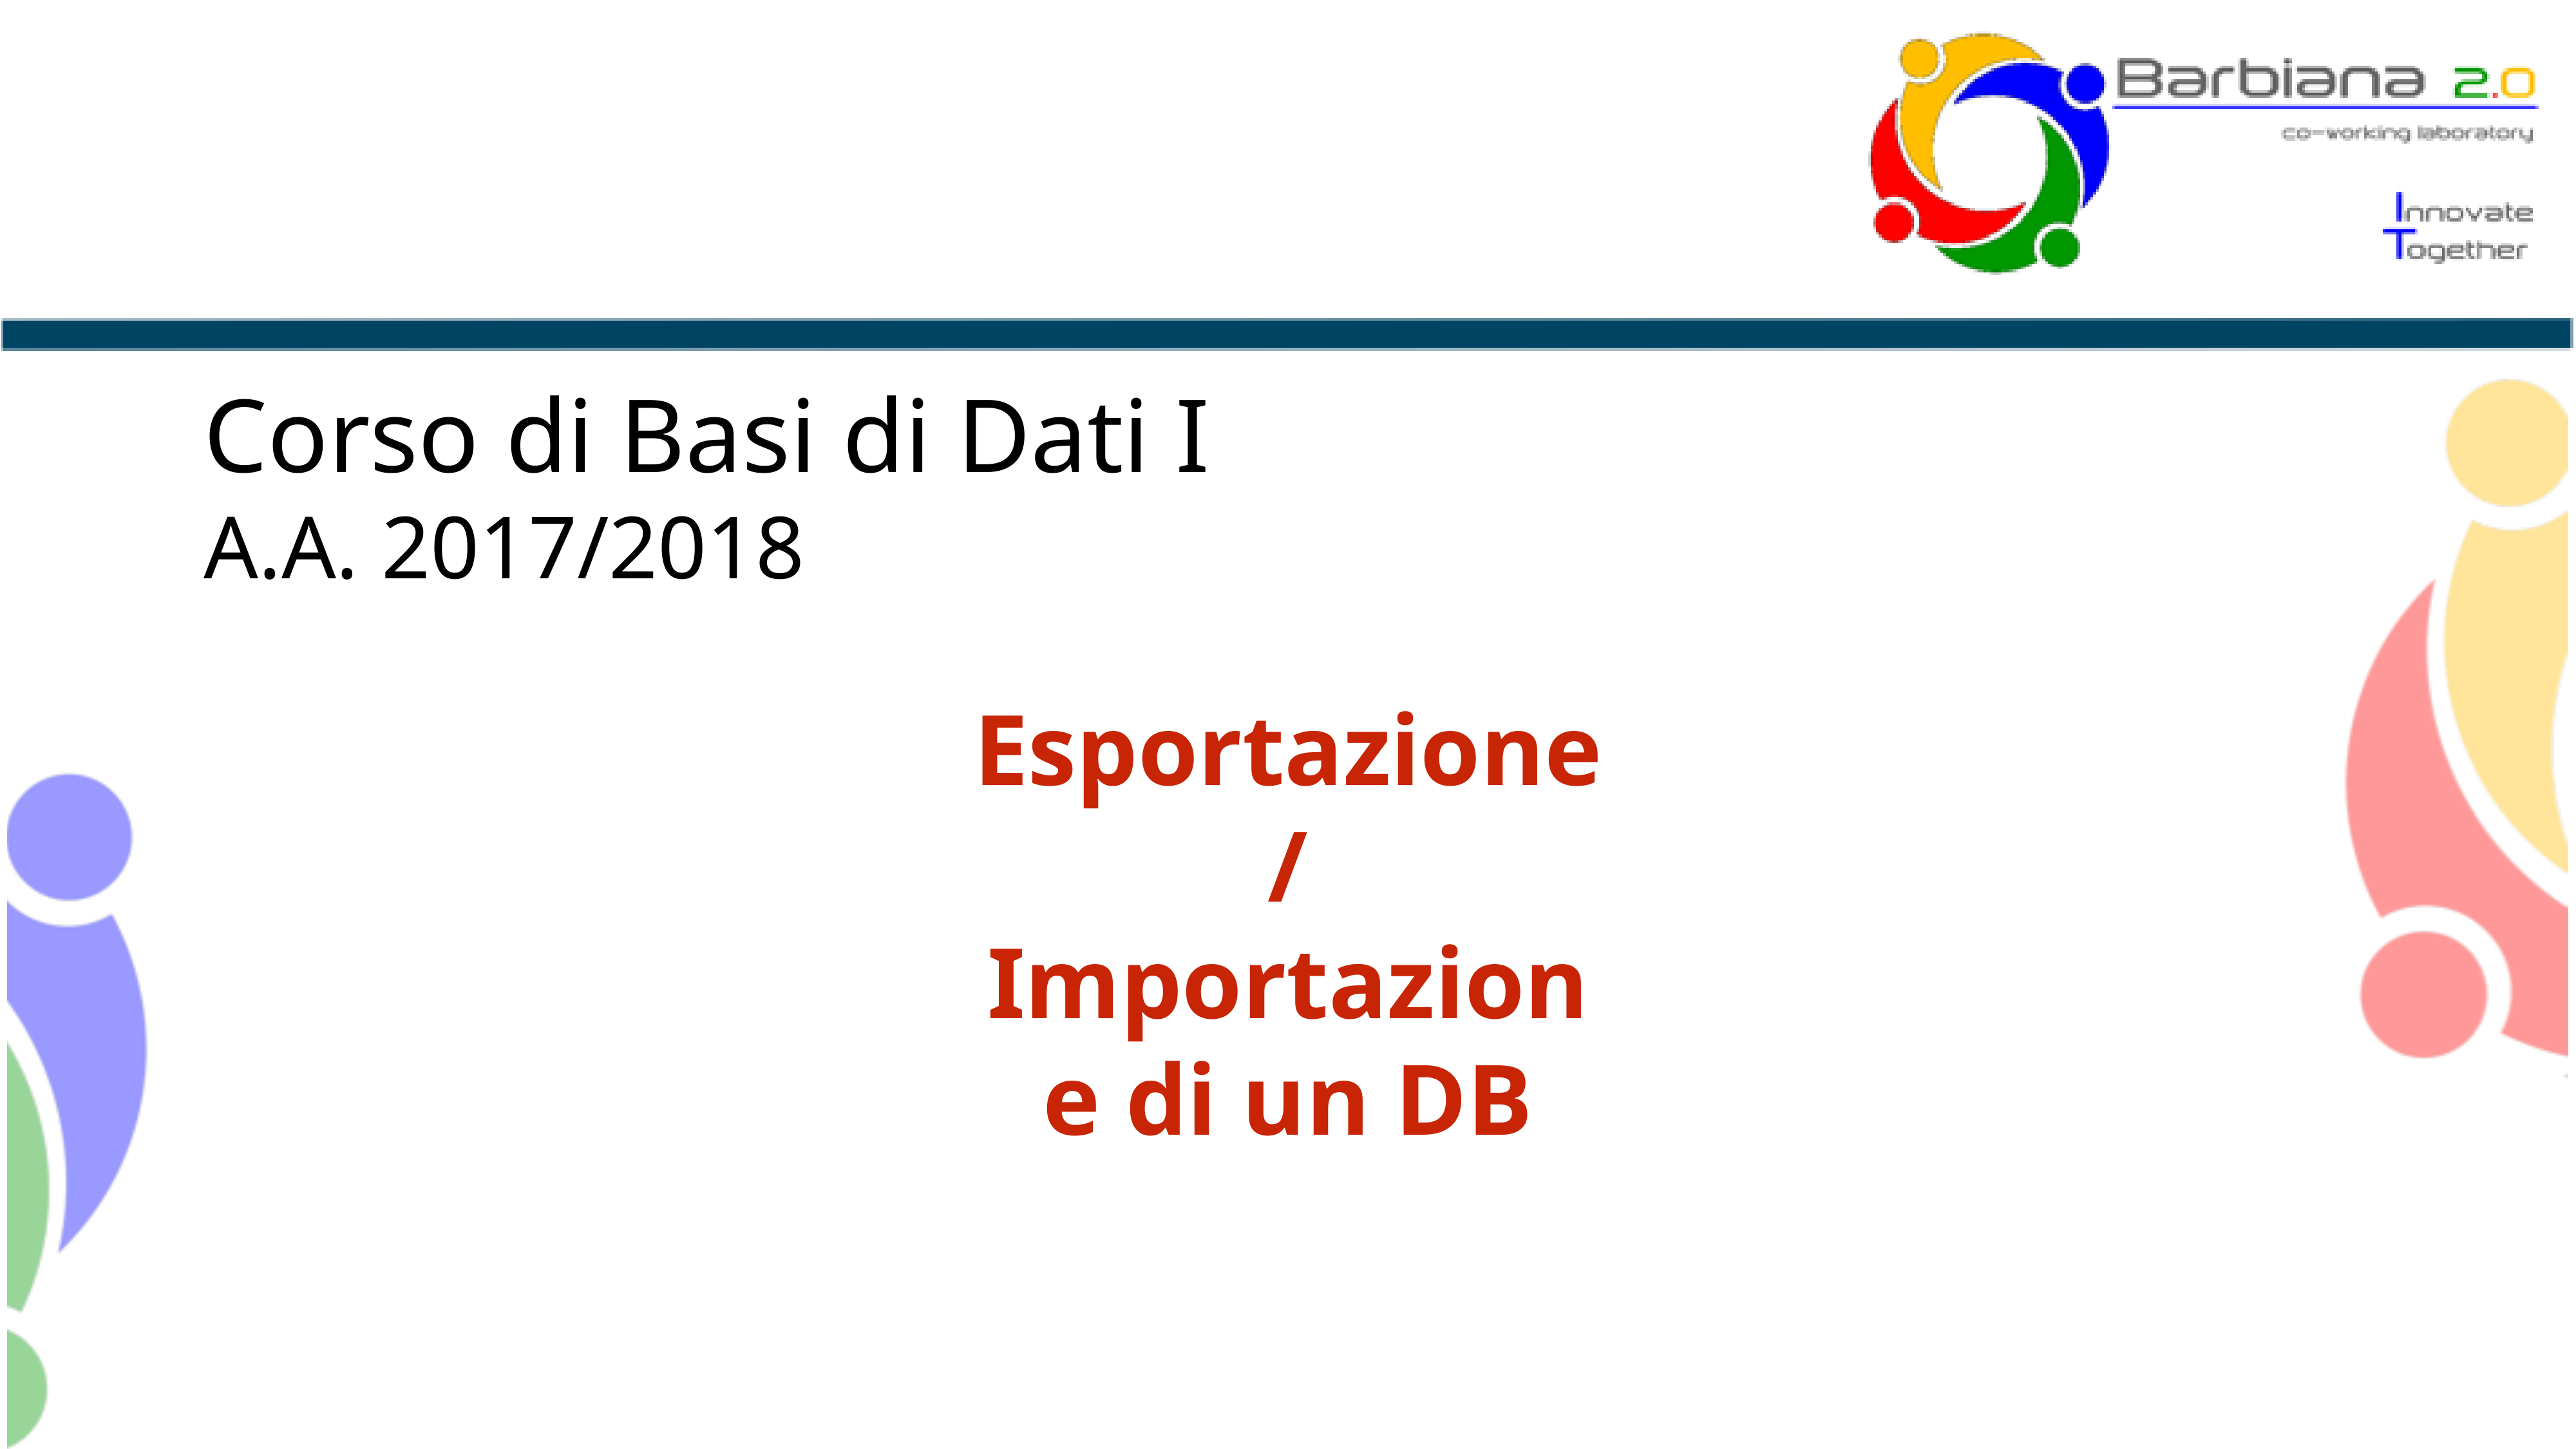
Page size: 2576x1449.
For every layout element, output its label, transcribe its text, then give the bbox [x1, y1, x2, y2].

picture [1847, 2, 2571, 305]
subtitle Esportazione/Importazione di un DB [957, 682, 1619, 1086]
picture [2121, 364, 2568, 1238]
picture [1, 318, 2576, 351]
picture [7, 645, 158, 1449]
title Corso di Basi di Dati I A.A. 2017/2018 [198, 363, 1860, 601]
